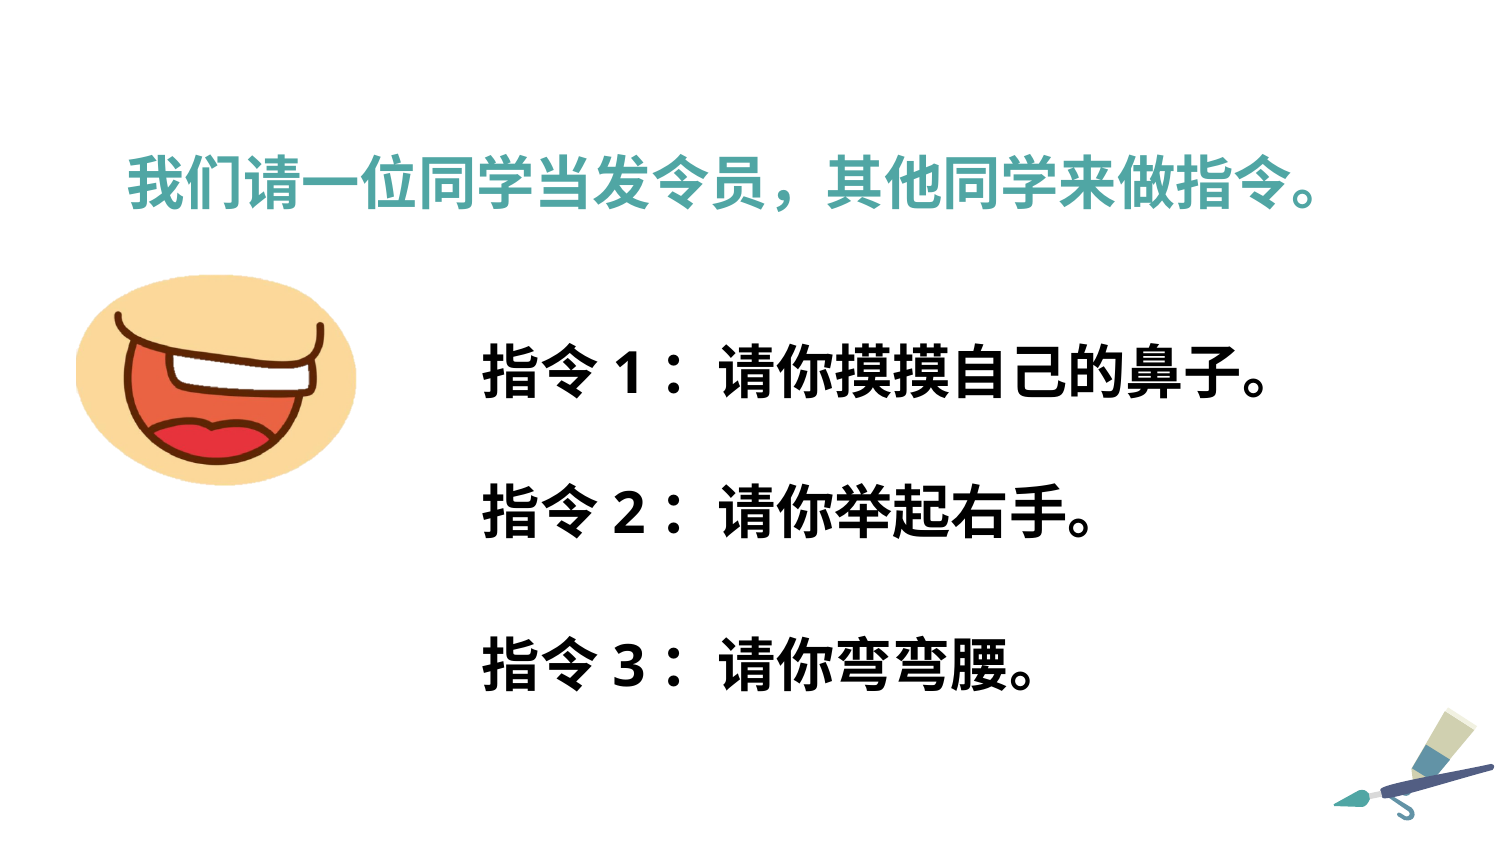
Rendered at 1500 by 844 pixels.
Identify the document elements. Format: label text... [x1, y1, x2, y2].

text_box 指令1：请你摸摸自己的鼻子。 [467, 292, 1335, 413]
text_box 指令2：请你举起右手。 [467, 433, 1335, 553]
text_box 我们请一位同学当发令员，其他同学来做指令。 [112, 104, 1413, 224]
text_box 指令3：请你弯弯腰。 [467, 585, 1335, 706]
picture [76, 252, 360, 494]
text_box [1358, 708, 1481, 844]
